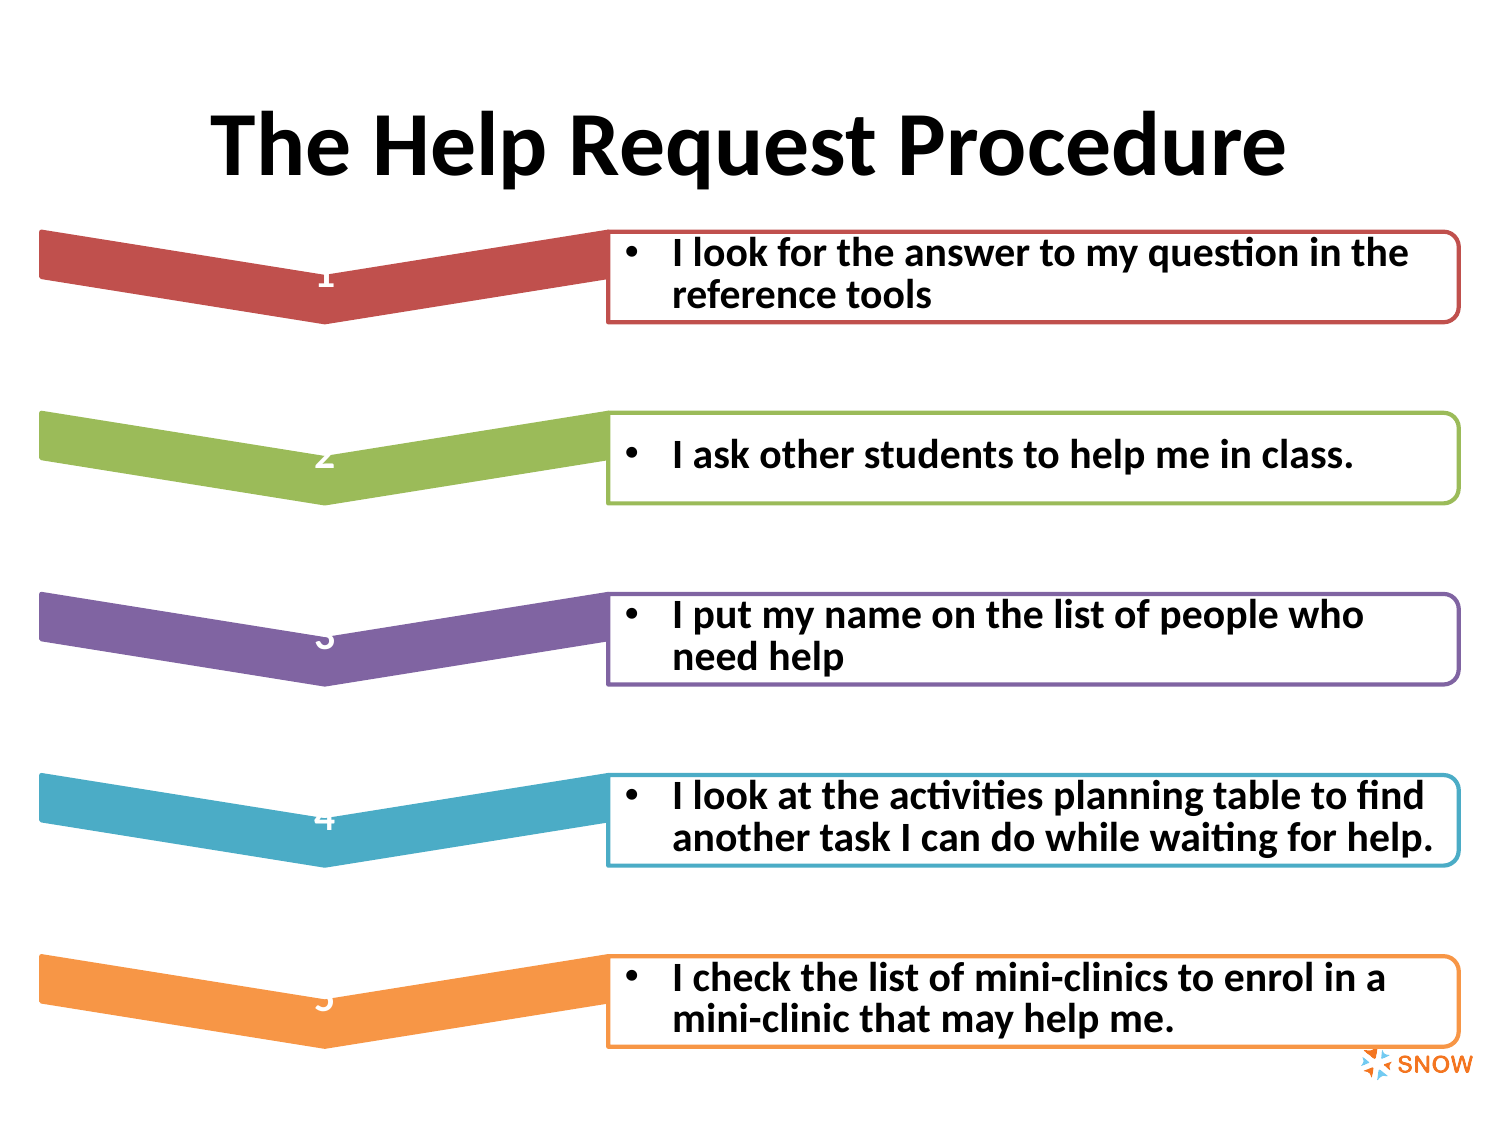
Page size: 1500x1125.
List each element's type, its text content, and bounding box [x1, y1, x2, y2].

title The Help Request Procedure [75, 45, 1425, 230]
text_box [41, 231, 1459, 1047]
picture [1340, 1012, 1500, 1125]
